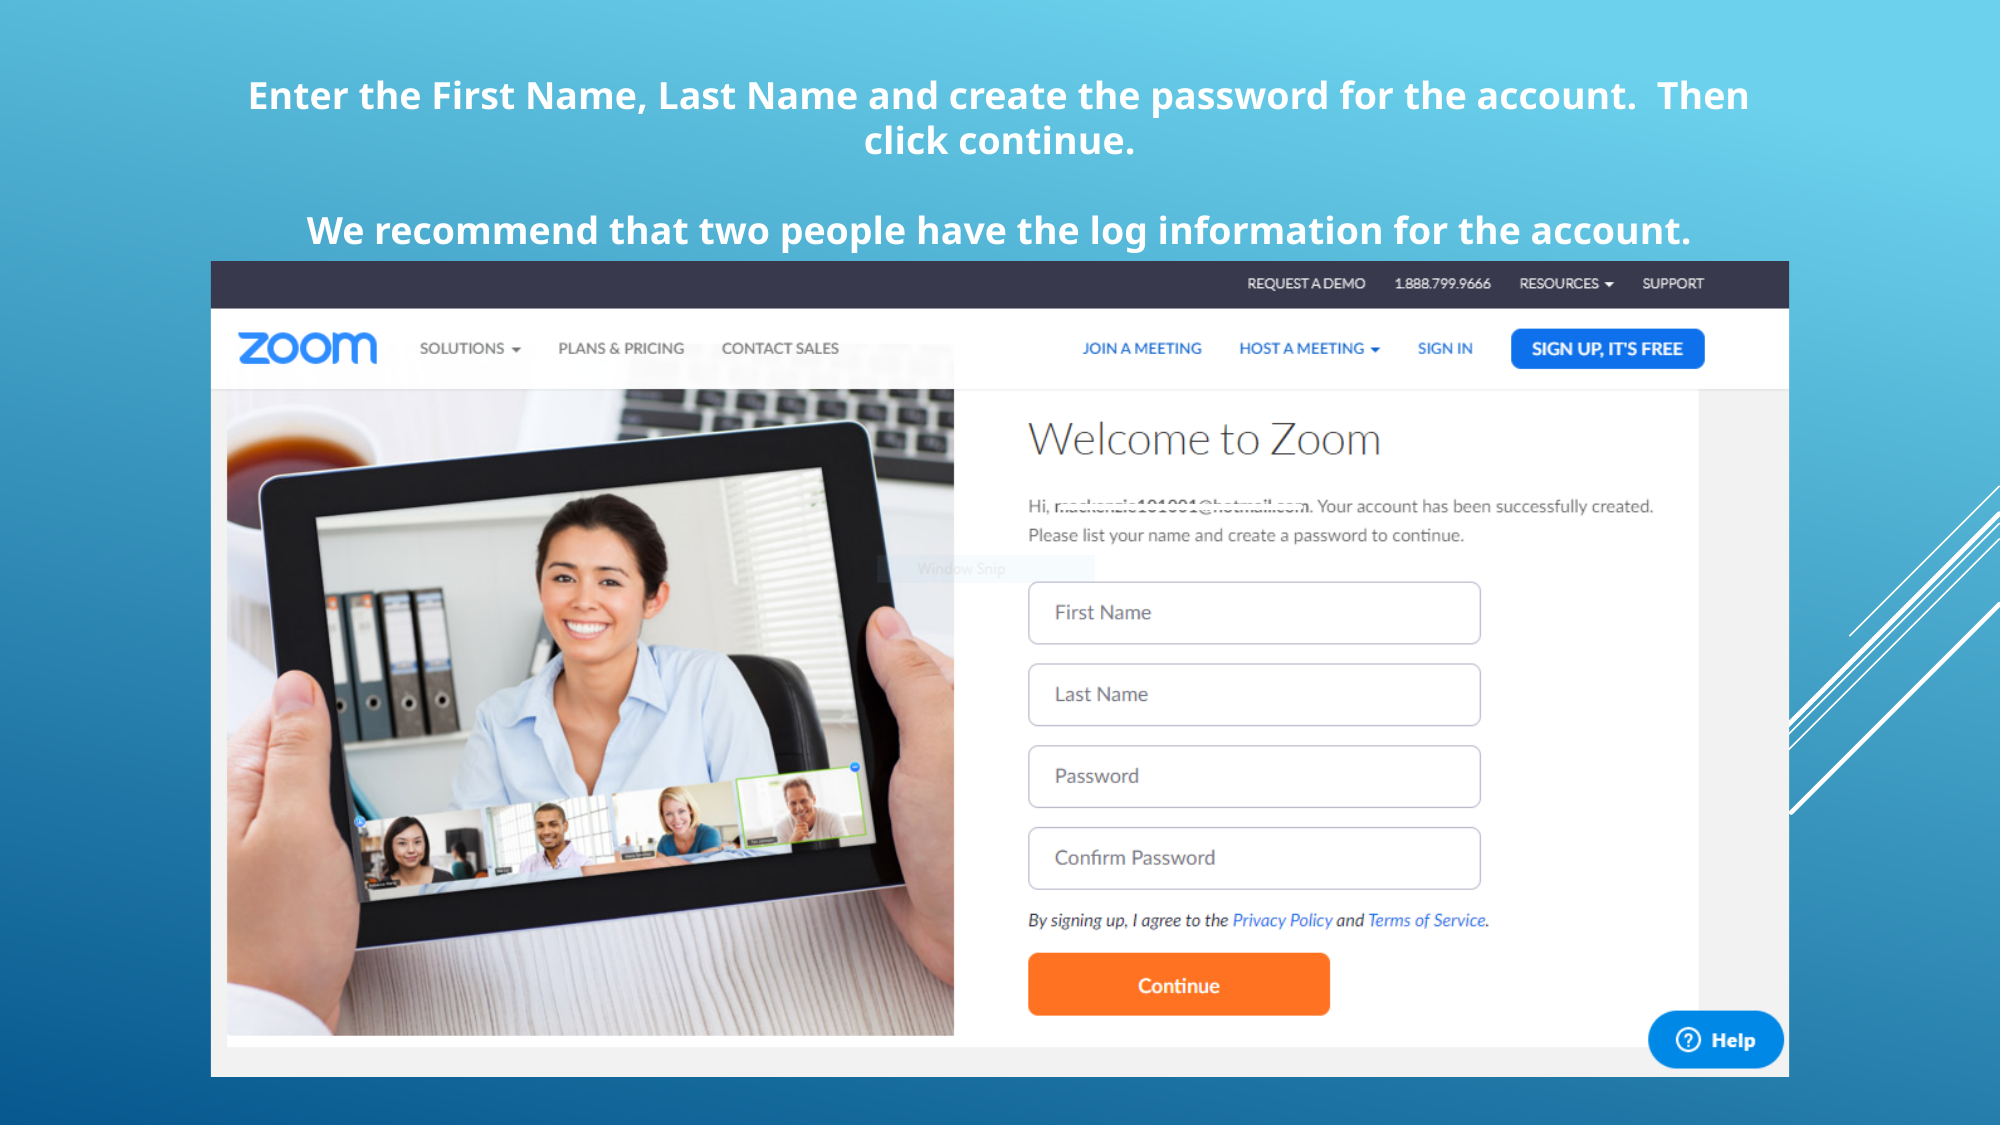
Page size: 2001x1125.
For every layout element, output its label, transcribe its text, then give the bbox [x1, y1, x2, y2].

picture [210, 260, 1790, 1077]
text_box Enter the First Name, Last Name and create the password for the account. Then click continue. We recommend that two people have the log information for the account. [203, 64, 1797, 260]
